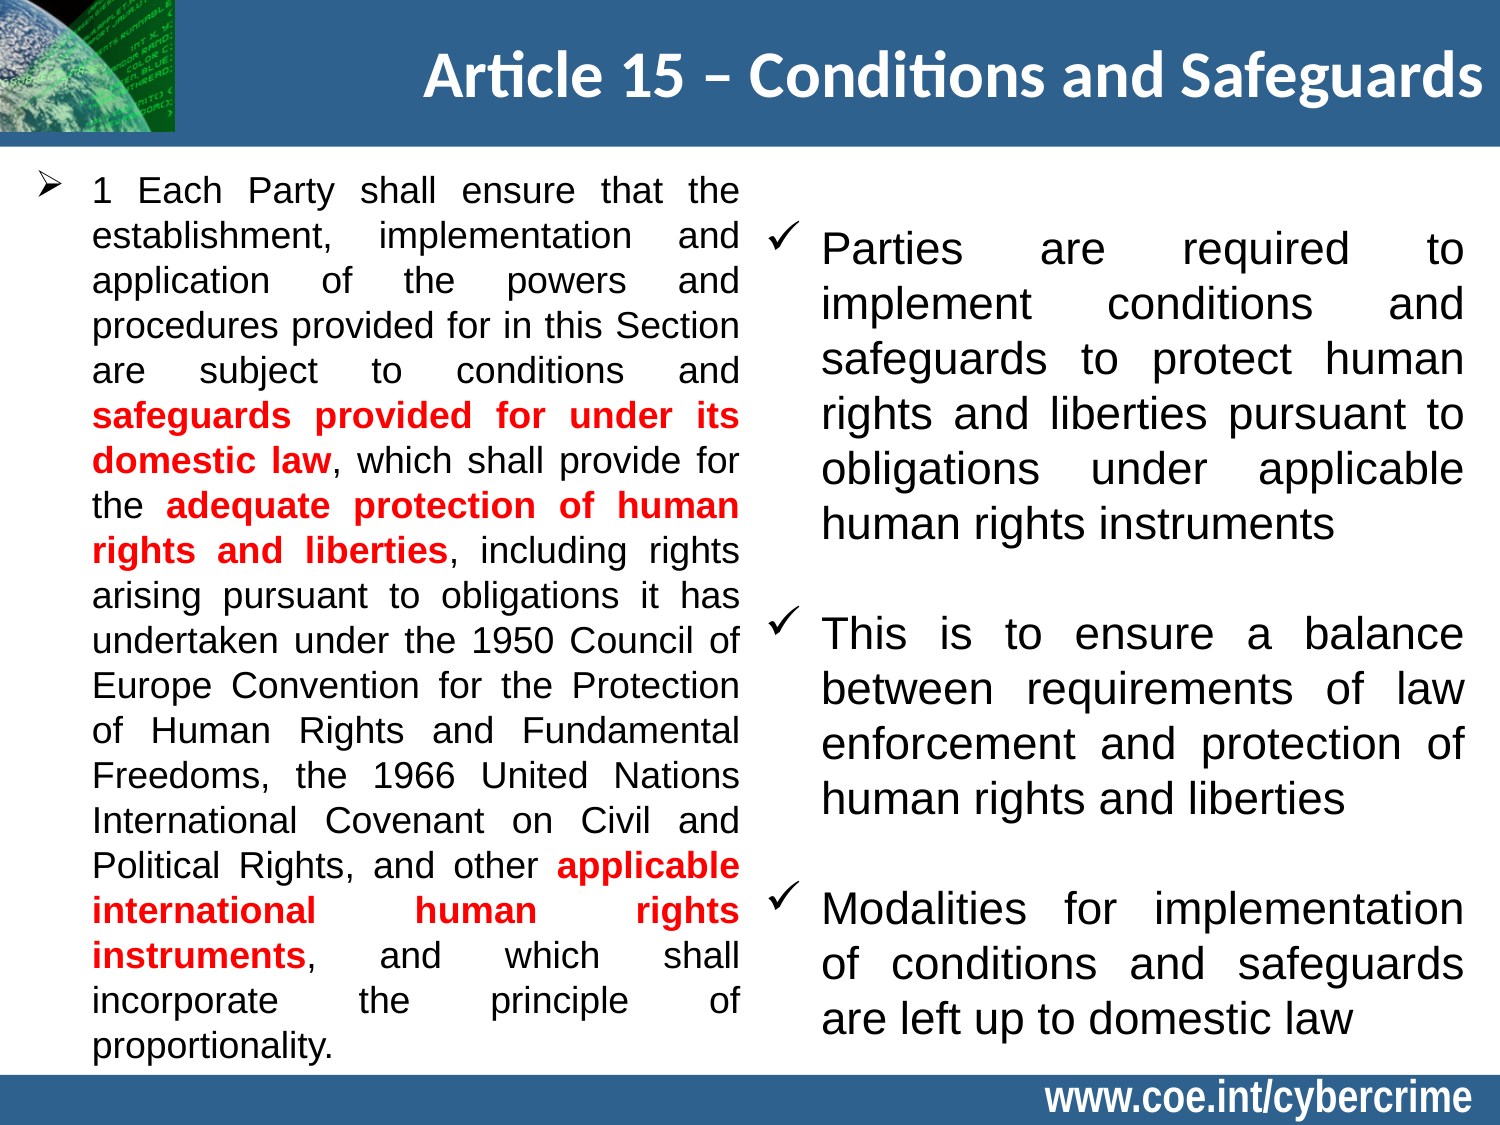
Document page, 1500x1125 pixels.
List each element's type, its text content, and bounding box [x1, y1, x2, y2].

text_box [0, 1073, 1030, 1125]
text_box 1 Each Party shall ensure that the establishment, implementation and application of the powers and procedures provided for in this Section are subject to conditions and safeguards provided for under its domestic law, which shall provide for the adequate protection of human rights and liberties, including rights arising pursuant to obligations it has undertaken under the 1950 Council of Europe Convention for the Protection of Human Rights and Fundamental Freedoms, the 1966 United Nations International Covenant on Civil and Political Rights, and other applicable international human rights instruments, and which shall incorporate the principle of proportionality. [20, 158, 755, 1073]
text_box Parties are required to implement conditions and safeguards to protect human rights and liberties pursuant to obligations under applicable human rights instruments This is to ensure a balance between requirements of law enforcement and protection of human rights and liberties Modalities for implementation of conditions and safeguards are left up to domestic law [749, 211, 1480, 1051]
text_box Article 15 – Conditions and Safeguards [0, 0, 1500, 149]
text_box www.coe.int/cybercrime [1030, 1059, 1500, 1125]
picture [0, 0, 175, 132]
